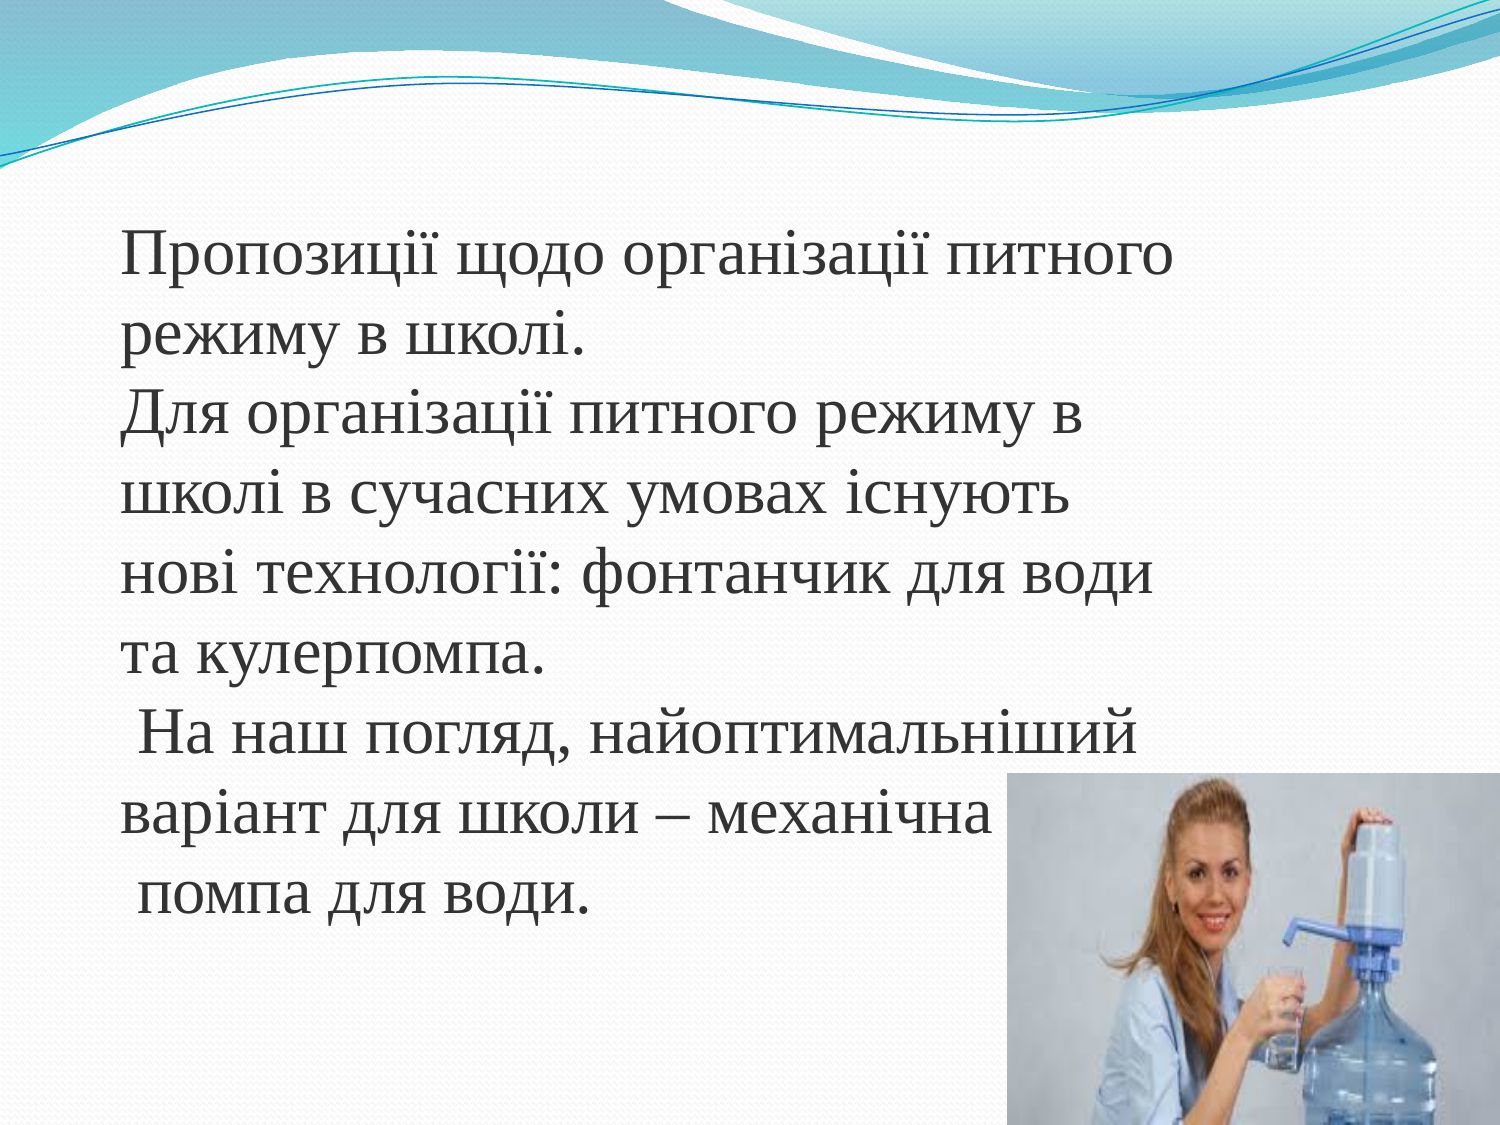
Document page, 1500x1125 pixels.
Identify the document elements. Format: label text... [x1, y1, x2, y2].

text_box Пропозиції щодо організації питного режиму в школі. Для організації питного режиму в школі в сучасних умовах існують нові технології: фонтанчик для води та кулерпомпа. На наш погляд, найоптимальніший варіант для школи – механічна помпа для води. [105, 199, 1219, 935]
picture [1007, 773, 1500, 1125]
